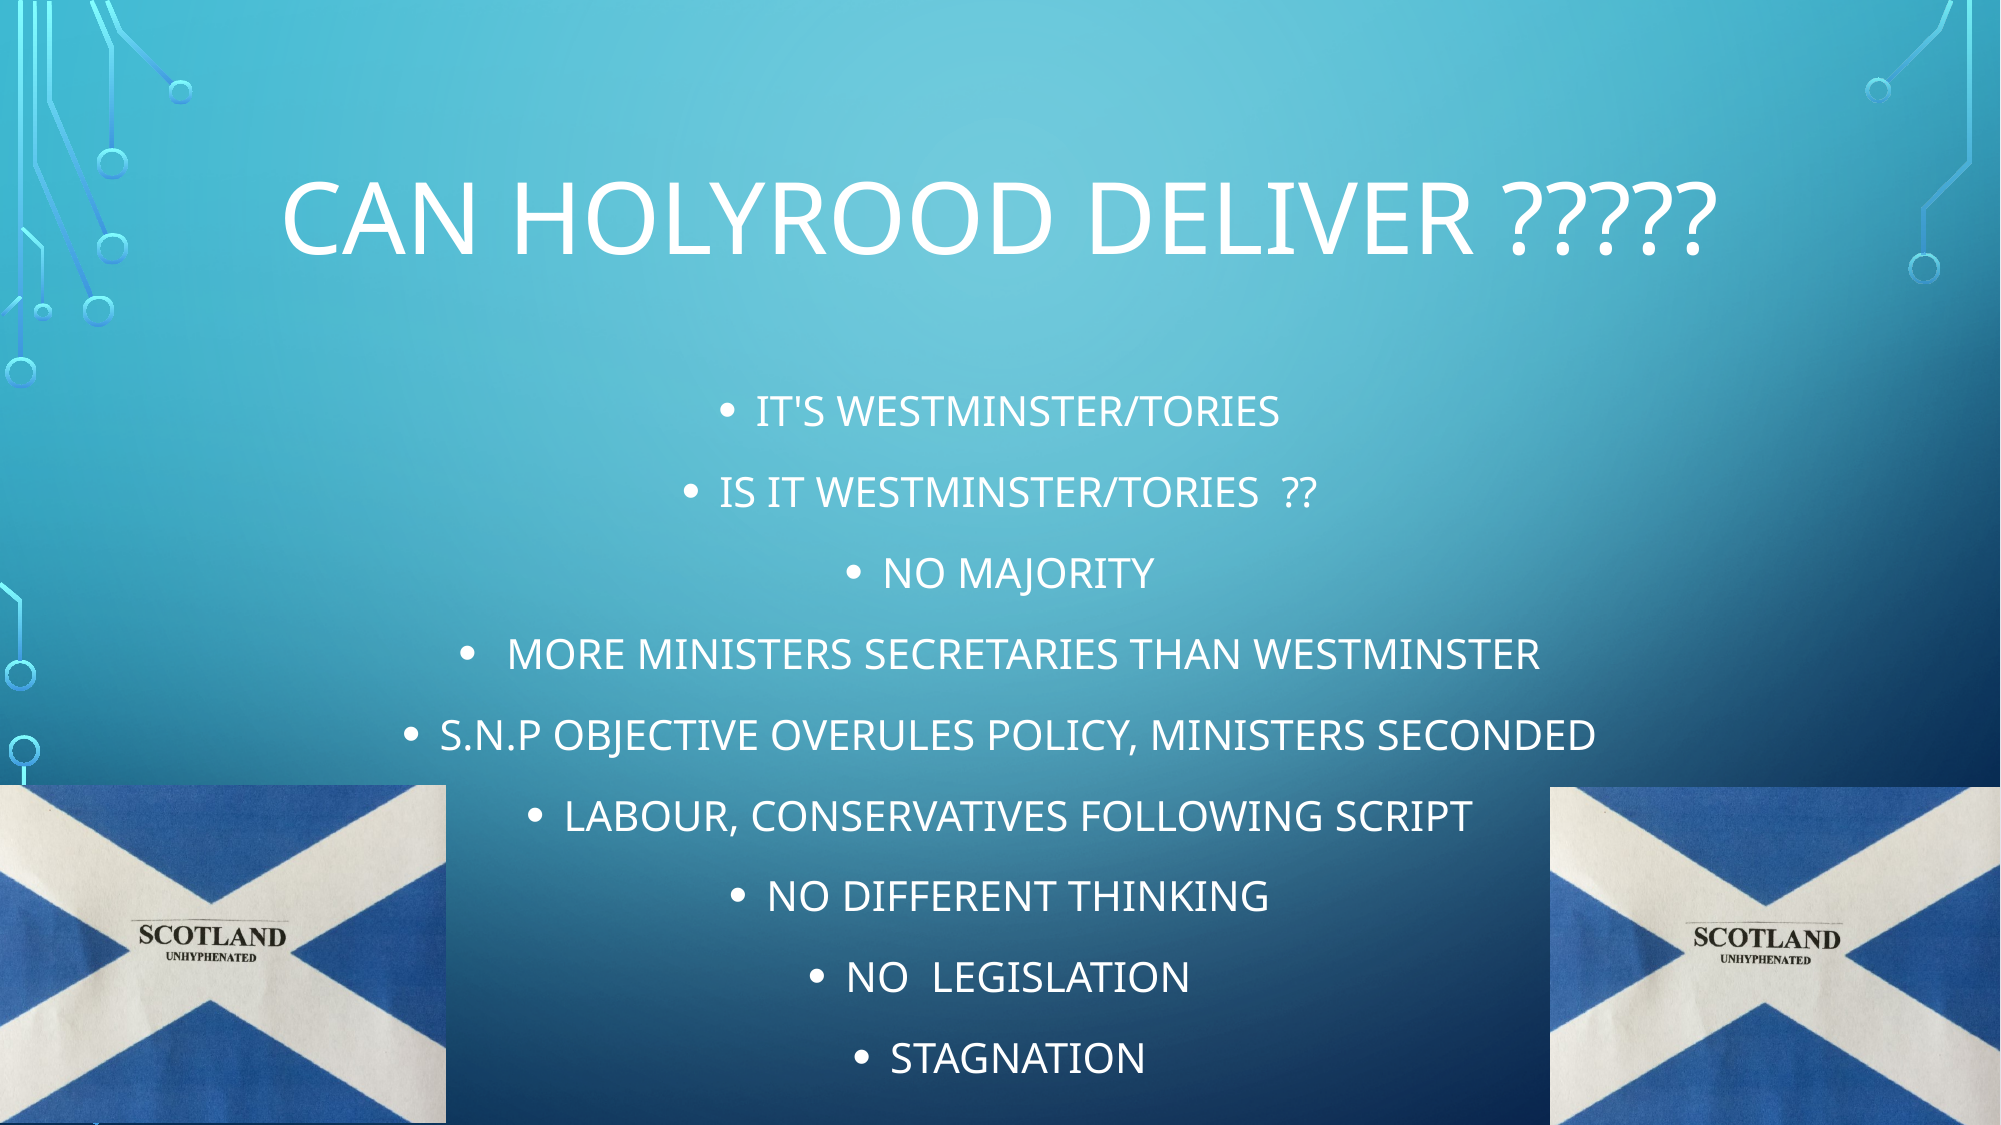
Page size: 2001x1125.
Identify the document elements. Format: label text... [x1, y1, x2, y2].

picture [1549, 787, 2000, 1125]
picture [0, 785, 446, 1124]
list IT'S WESTMINSTER/TORIES IS IT WESTMINSTER/TORIES ?? NO MAJORITY MORE MINISTERS SECRETARIES THAN WESTMINSTER S.N.P OBJECTIVE OVERULES POLICY, MINISTERS SECONDED LABOUR, CONSERVATIVES FOLLOWING SCRIPT NO DIFFERENT THINKING NO LEGISLATION STAGNATION [187, 367, 1813, 949]
title CAN HOLYROOD DELIVER ????? [187, 101, 1813, 344]
